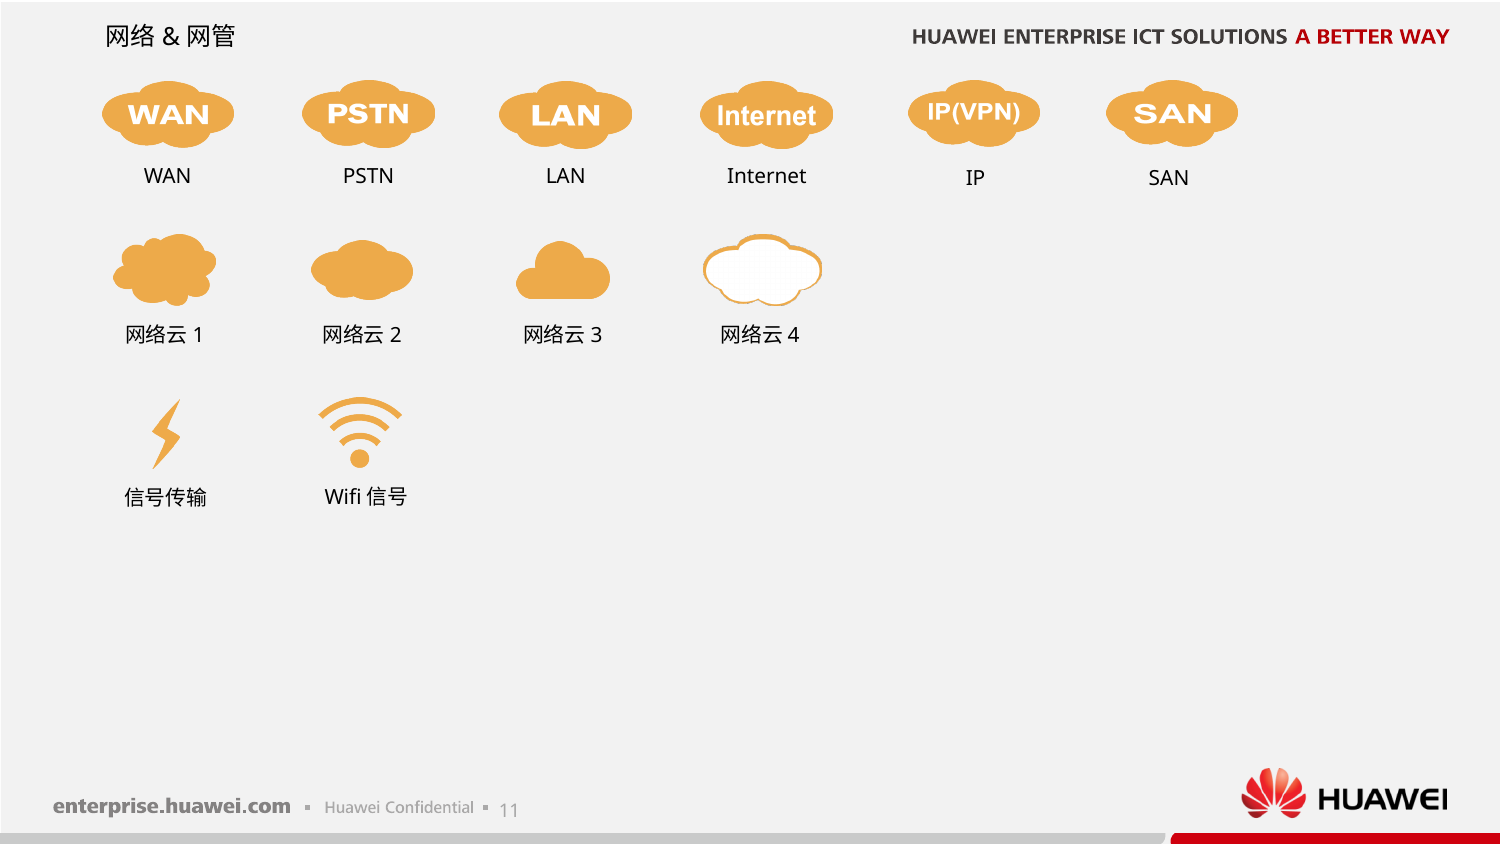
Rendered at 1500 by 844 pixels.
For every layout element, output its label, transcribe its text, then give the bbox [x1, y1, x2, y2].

text_box 网络云4 [705, 313, 815, 354]
text_box IP [950, 157, 1001, 198]
picture [302, 80, 435, 149]
picture [908, 80, 1040, 148]
text_box Wifi信号 [309, 476, 423, 516]
text_box 网络云3 [508, 313, 618, 354]
text_box SAN [1133, 157, 1205, 198]
text_box 信号传输 [109, 477, 223, 518]
picture [700, 81, 834, 149]
picture [113, 234, 216, 306]
text_box 网络云1 [110, 313, 219, 354]
text_box 网络&网管 [91, 12, 251, 58]
picture [311, 240, 414, 300]
text_box WAN [129, 156, 207, 196]
text_box PSTN [328, 156, 410, 196]
picture [1106, 80, 1238, 148]
picture [499, 80, 632, 149]
picture [318, 397, 402, 468]
text_box LAN [530, 157, 601, 196]
picture [703, 234, 822, 306]
picture [1241, 768, 1447, 819]
picture [102, 81, 234, 149]
text_box 网络云2 [307, 313, 417, 354]
picture [516, 241, 610, 300]
text_box Internet [712, 157, 822, 196]
picture [151, 399, 180, 469]
